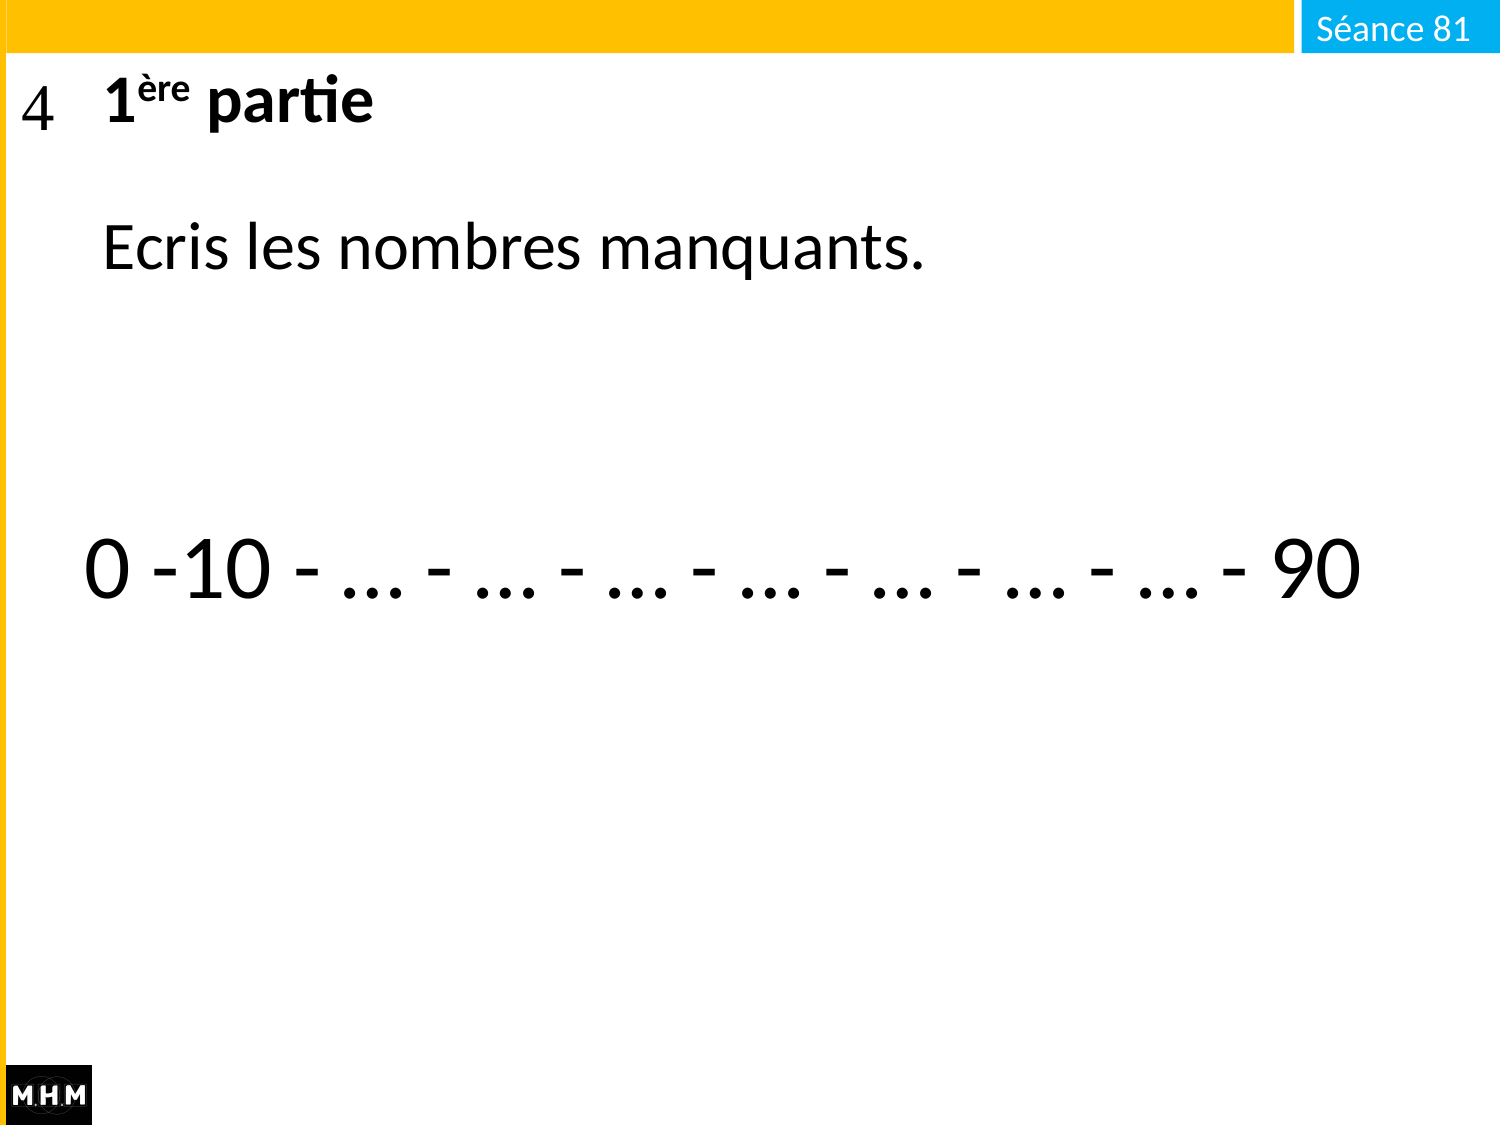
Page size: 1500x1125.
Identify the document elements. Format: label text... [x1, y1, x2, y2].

picture [6, 1065, 92, 1125]
title 1ère partie Ecris les nombres manquants. [87, 55, 1382, 292]
text_box 0 -10 - … - … - … - … - … - … - … - 90 [69, 499, 1500, 624]
